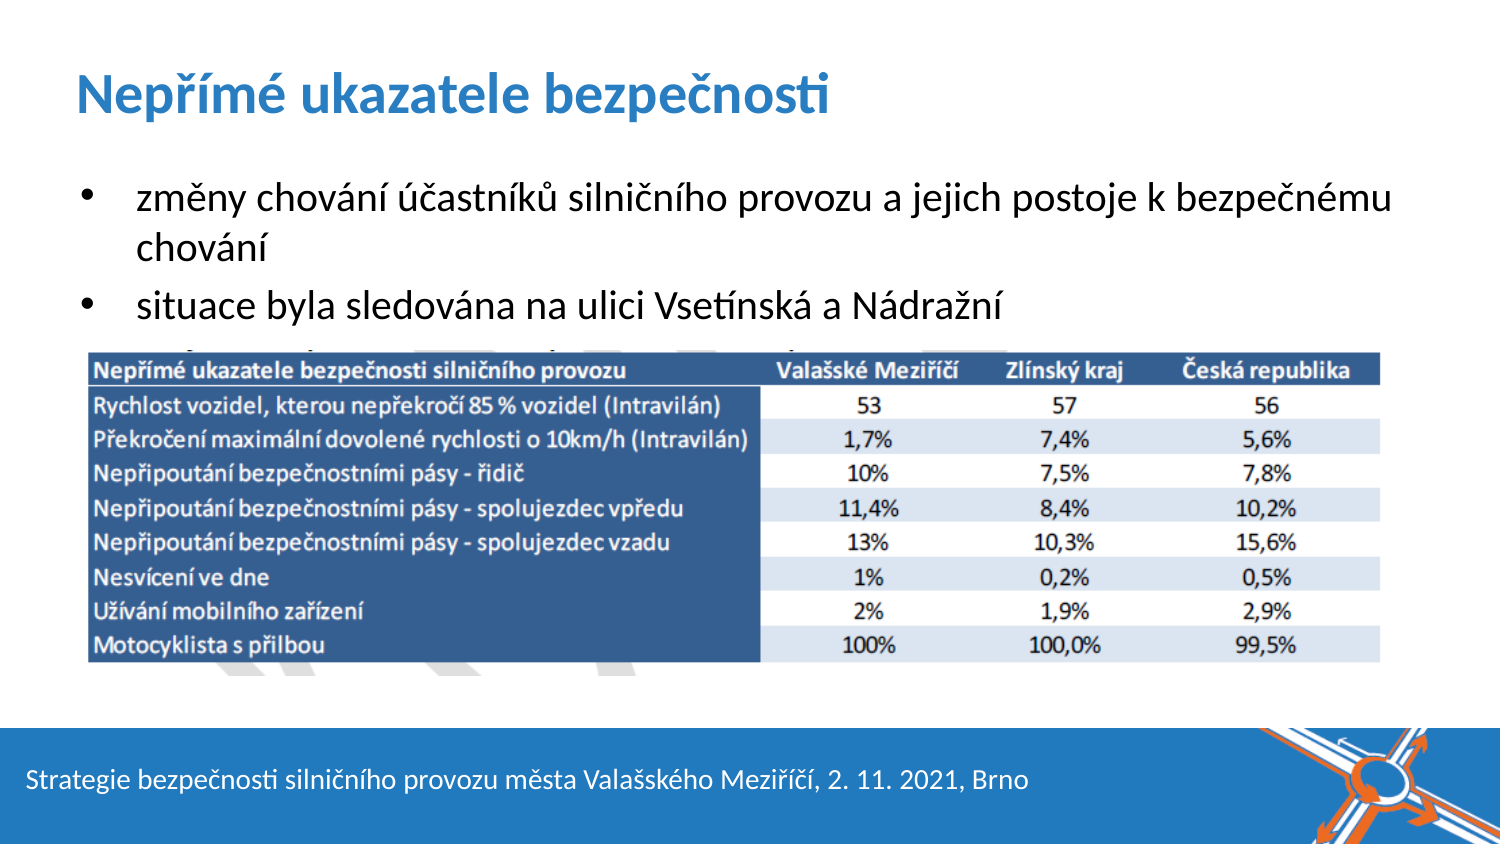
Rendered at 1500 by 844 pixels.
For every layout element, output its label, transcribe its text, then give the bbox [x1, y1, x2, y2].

text_box Strategie bezpečnosti silničního provozu města Valašského Meziříčí, 2. 11. 2021, Brno [10, 752, 1447, 803]
picture [0, 728, 1500, 844]
list změny chování účastníků silničního provozu a jejich postoje k bezpečnému chování situace byla sledována na ulici Vsetínská a Nádražní [64, 161, 1415, 695]
picture [83, 350, 1387, 677]
title Nepřímé ukazatele bezpečnosti [61, 43, 1412, 137]
